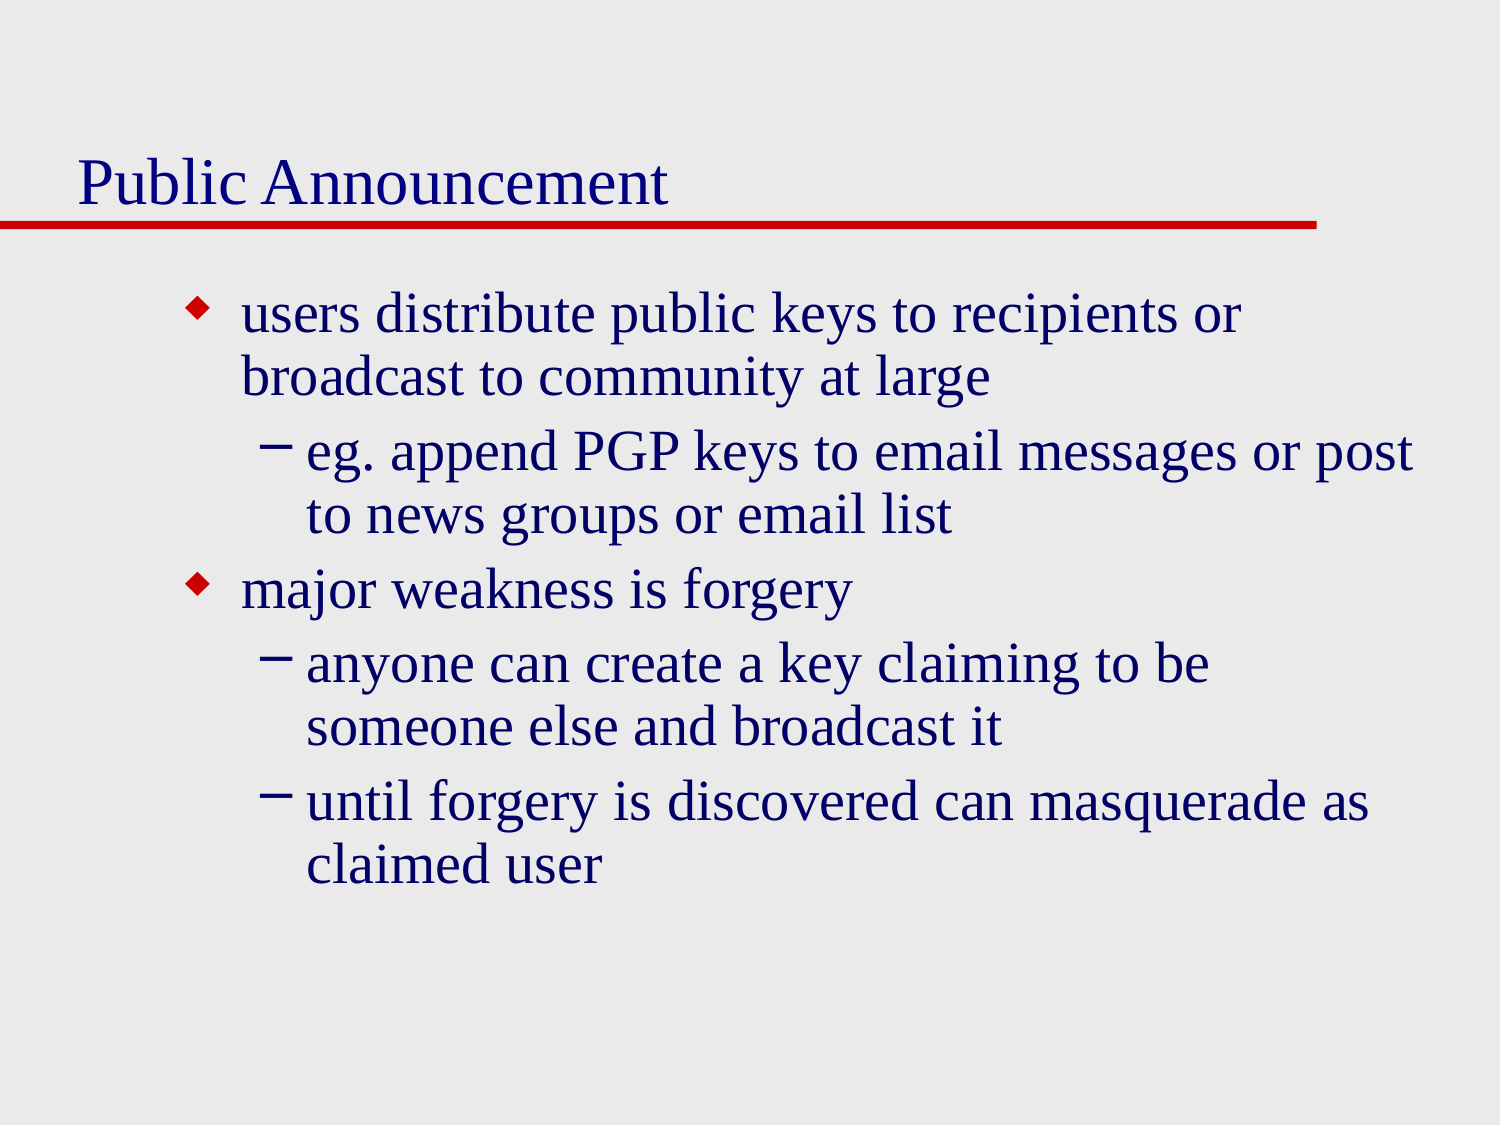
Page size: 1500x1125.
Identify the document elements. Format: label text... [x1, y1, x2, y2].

title Public Announcement [62, 43, 1338, 226]
list users distribute public keys to recipients or broadcast to community at large eg. append PGP keys to email messages or post to news groups or email list major weakness is forgery anyone can create a key claiming to be someone else and broadcast it until forgery is discovered can masquerade as claimed user [169, 274, 1438, 951]
